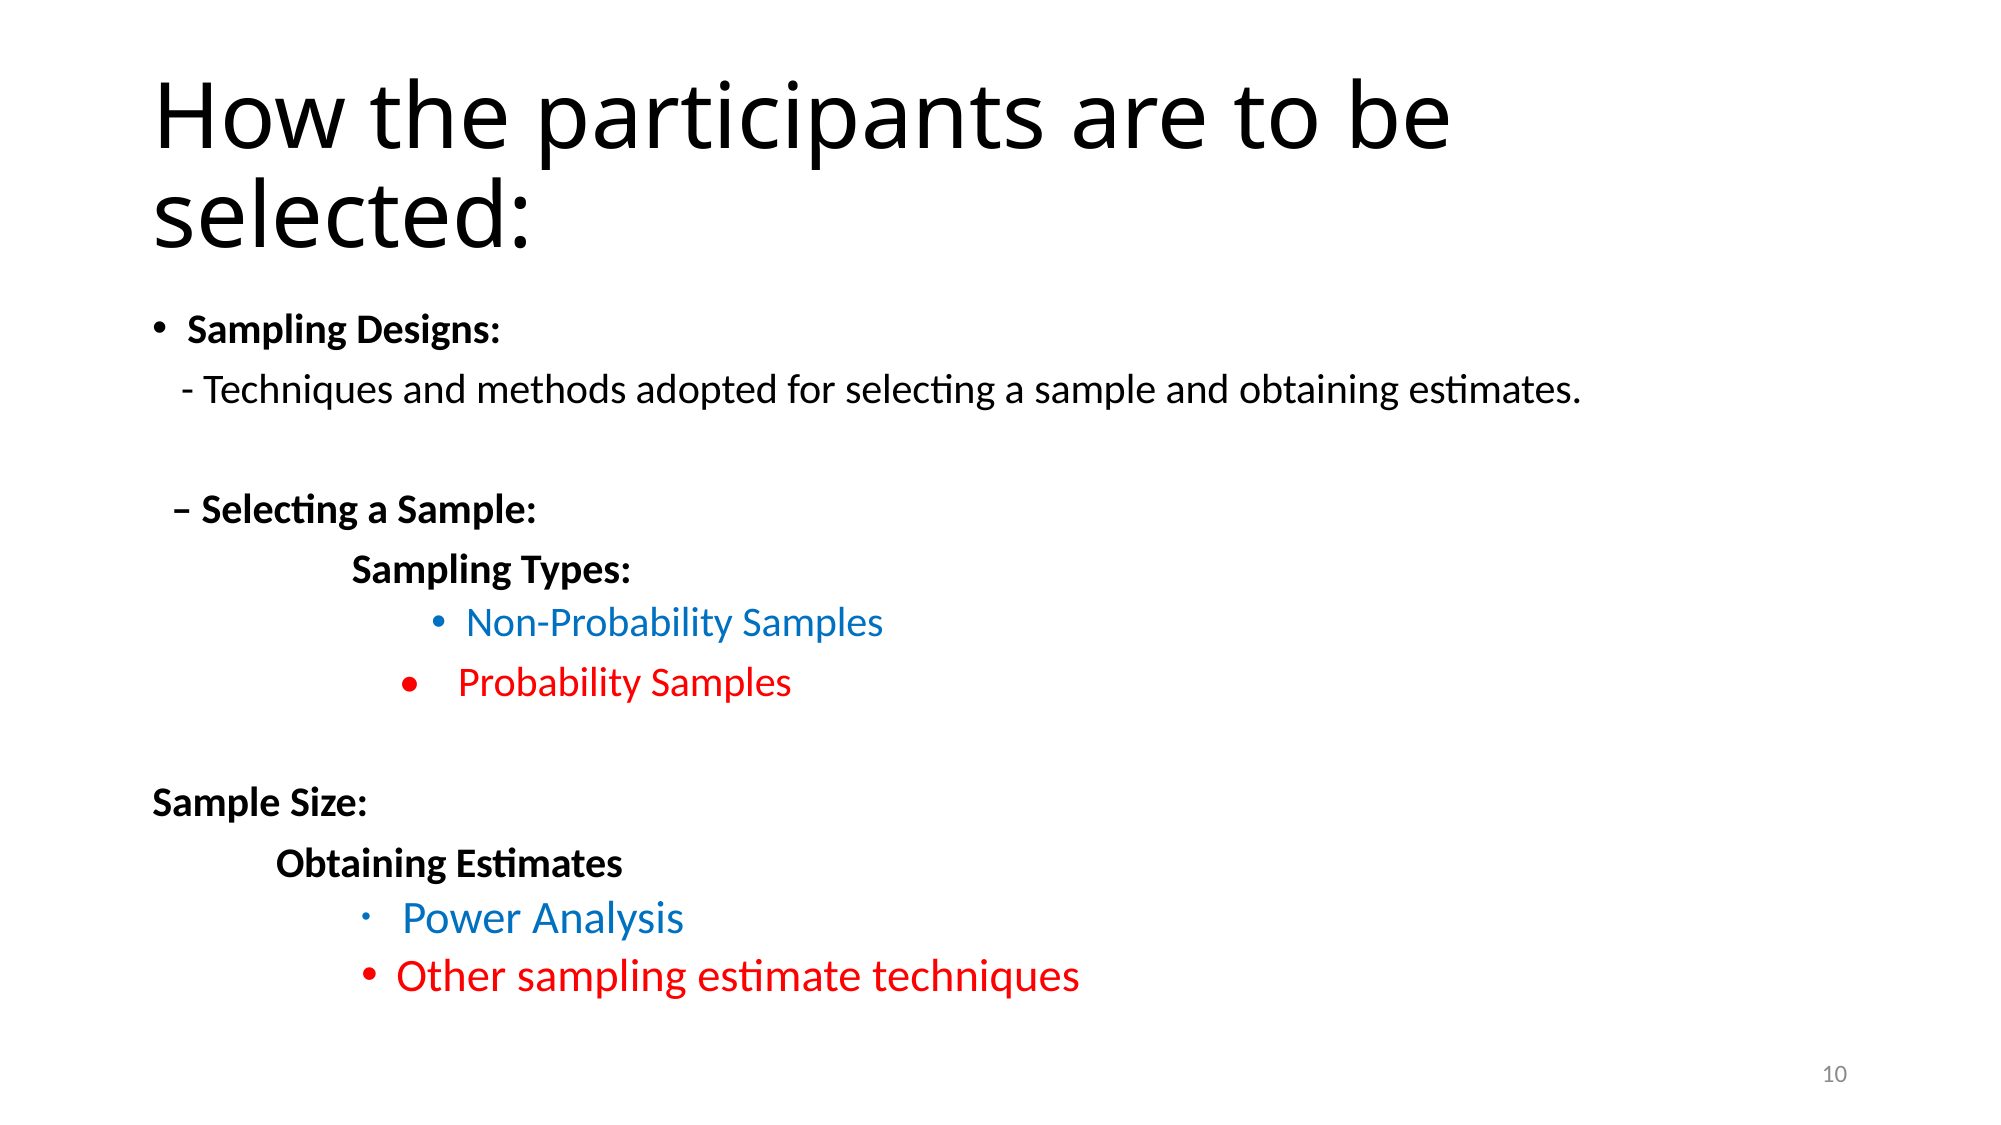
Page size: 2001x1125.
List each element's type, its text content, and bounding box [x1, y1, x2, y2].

title How the participants are to be selected: [137, 59, 1863, 278]
slide_number 10 [1412, 1042, 1863, 1103]
list Sampling Designs: - Techniques and methods adopted for selecting a sample and obtaining estimates. – Selecting a Sample: Sampling Types: Non-Probability Samples • Probability Samples Sample Size: Obtaining Estimates Power Analysis Other sampling estimate techniques [137, 299, 1863, 1014]
